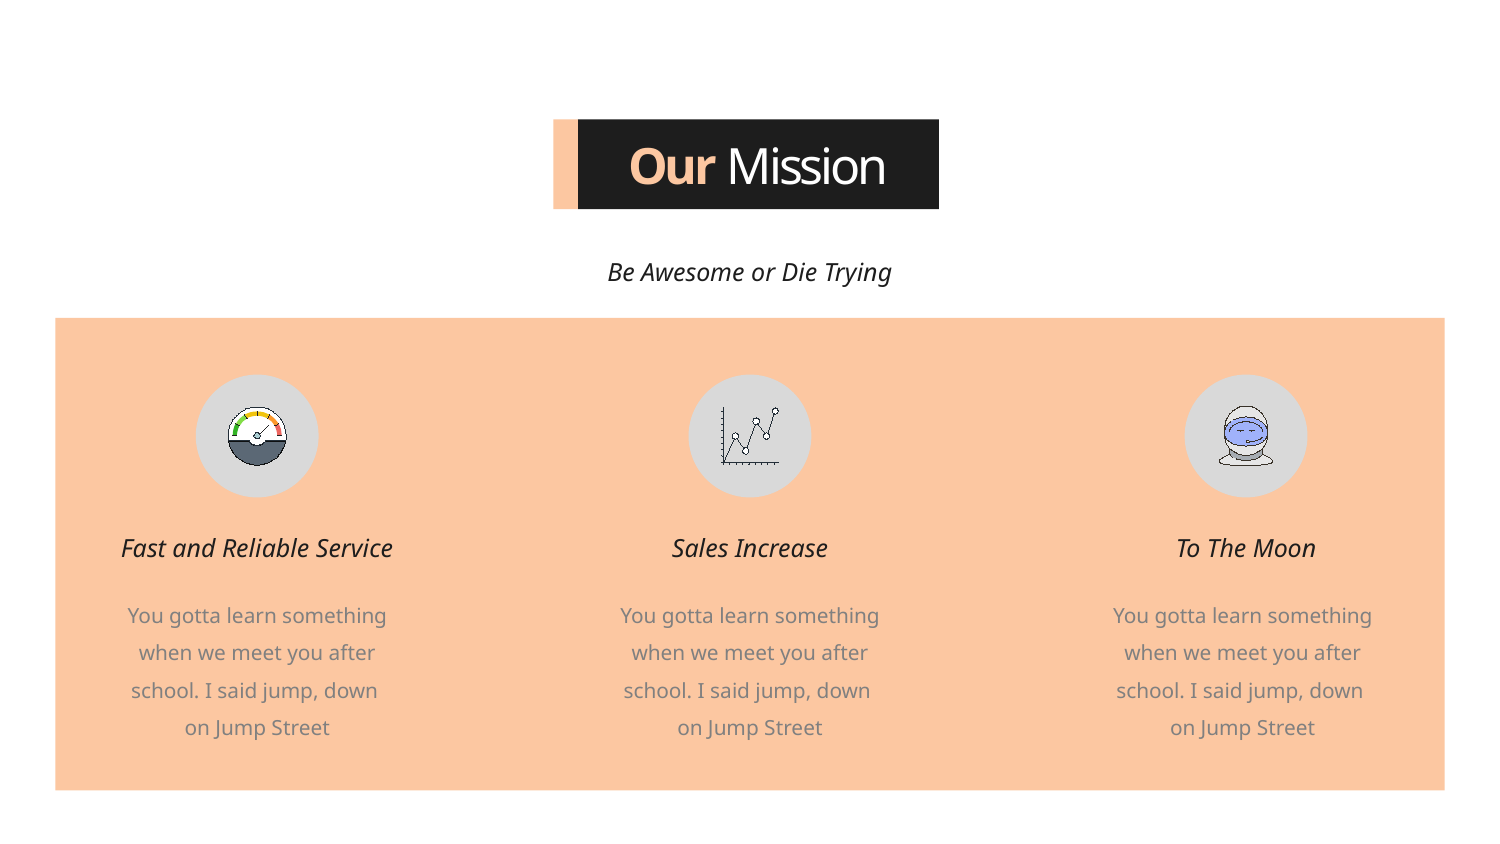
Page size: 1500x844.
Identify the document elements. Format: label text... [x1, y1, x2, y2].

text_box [1219, 405, 1273, 467]
text_box Be Awesome or Die Trying [551, 233, 949, 294]
text_box [686, 372, 814, 500]
text_box You gotta learn something when we meet you after school. I said jump, down on Jump Street [1080, 582, 1405, 747]
text_box To The Moon [1085, 525, 1407, 583]
text_box [1182, 372, 1310, 500]
text_box Fast and Reliable Service [96, 525, 418, 583]
text_box Our Mission [580, 119, 939, 210]
text_box You gotta learn something when we meet you after school. I said jump, down on Jump Street [587, 582, 912, 747]
text_box Sales Increase [589, 525, 911, 582]
text_box [551, 117, 580, 211]
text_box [721, 407, 779, 465]
text_box [53, 316, 1447, 792]
text_box [193, 372, 321, 500]
text_box You gotta learn something when we meet you after school. I said jump, down on Jump Street [95, 582, 420, 747]
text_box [227, 406, 287, 466]
